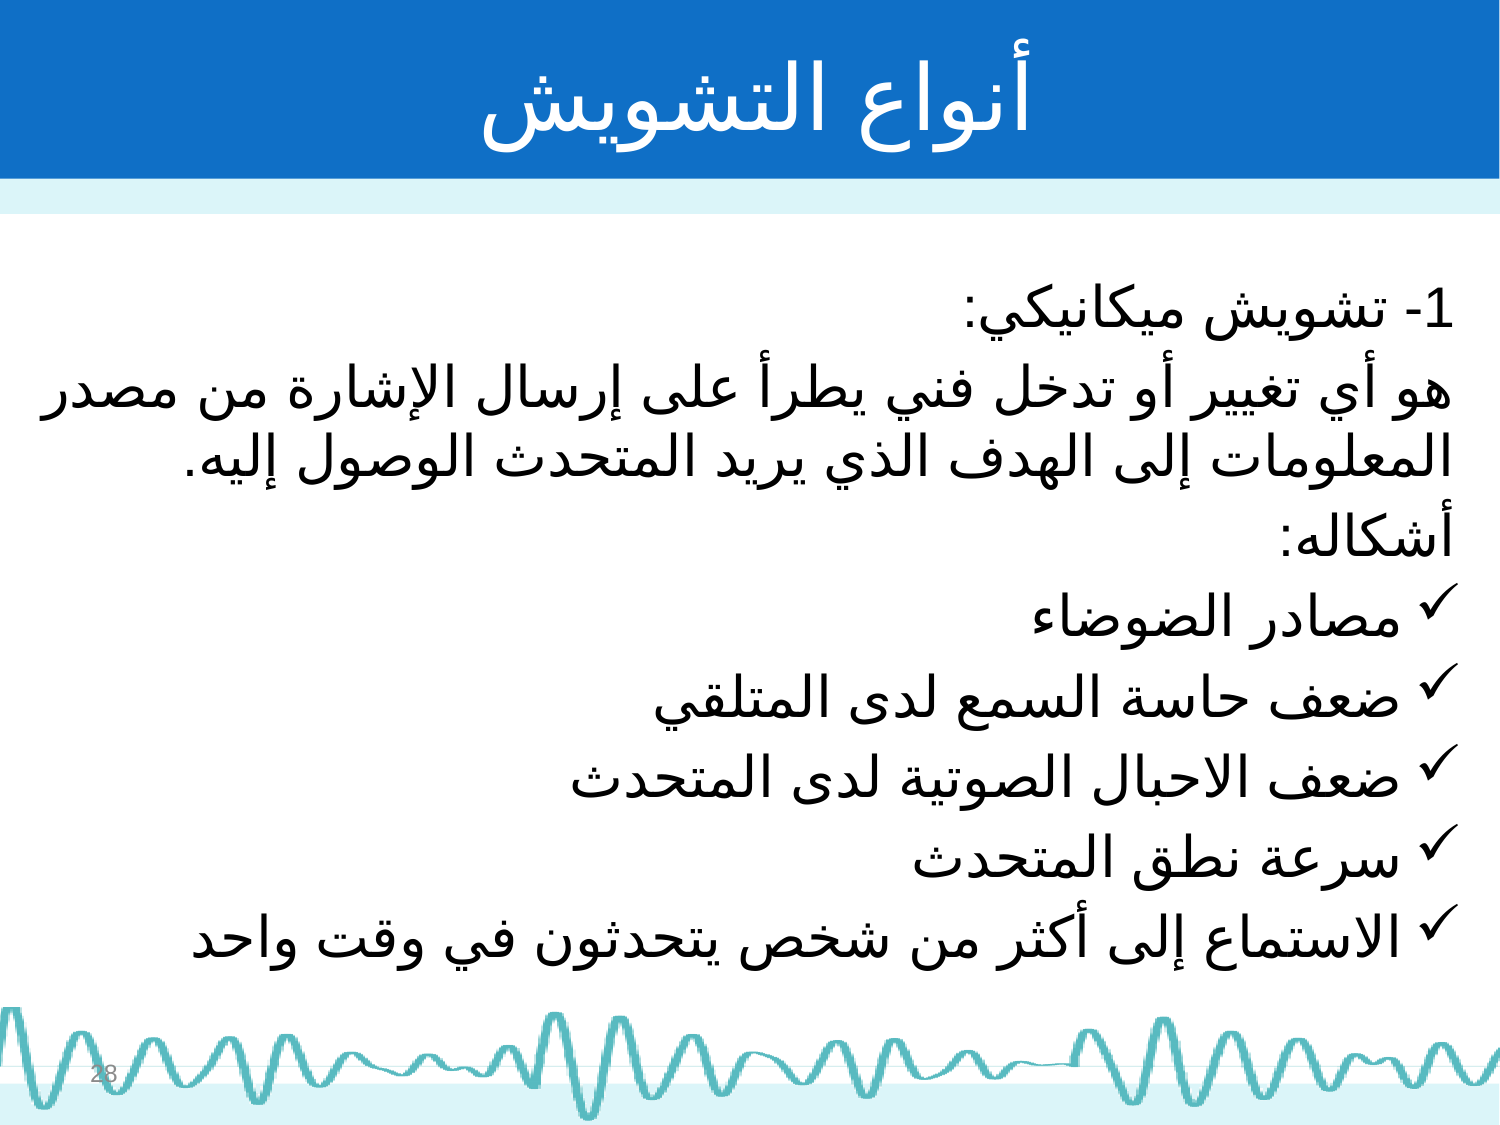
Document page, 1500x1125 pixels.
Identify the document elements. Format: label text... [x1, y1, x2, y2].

title أنواع التشويش [82, 0, 1432, 188]
slide_number 28 [75, 1042, 425, 1103]
list 1- تشويش ميكانيكي: هو أي تغيير أو تدخل فني يطرأ على إرسال الإشارة من مصدر المعلومات إلى الهدف الذي يريد المتحدث الوصول إليه. أشكاله: مصادر الضوضاء ضعف حاسة السمع لدى المتلقي ضعف الاحبال الصوتية لدى المتحدث سرعة نطق المتحدث الاستماع إلى أكثر من شخص يتحدثون في وقت واحد [17, 262, 1471, 1005]
